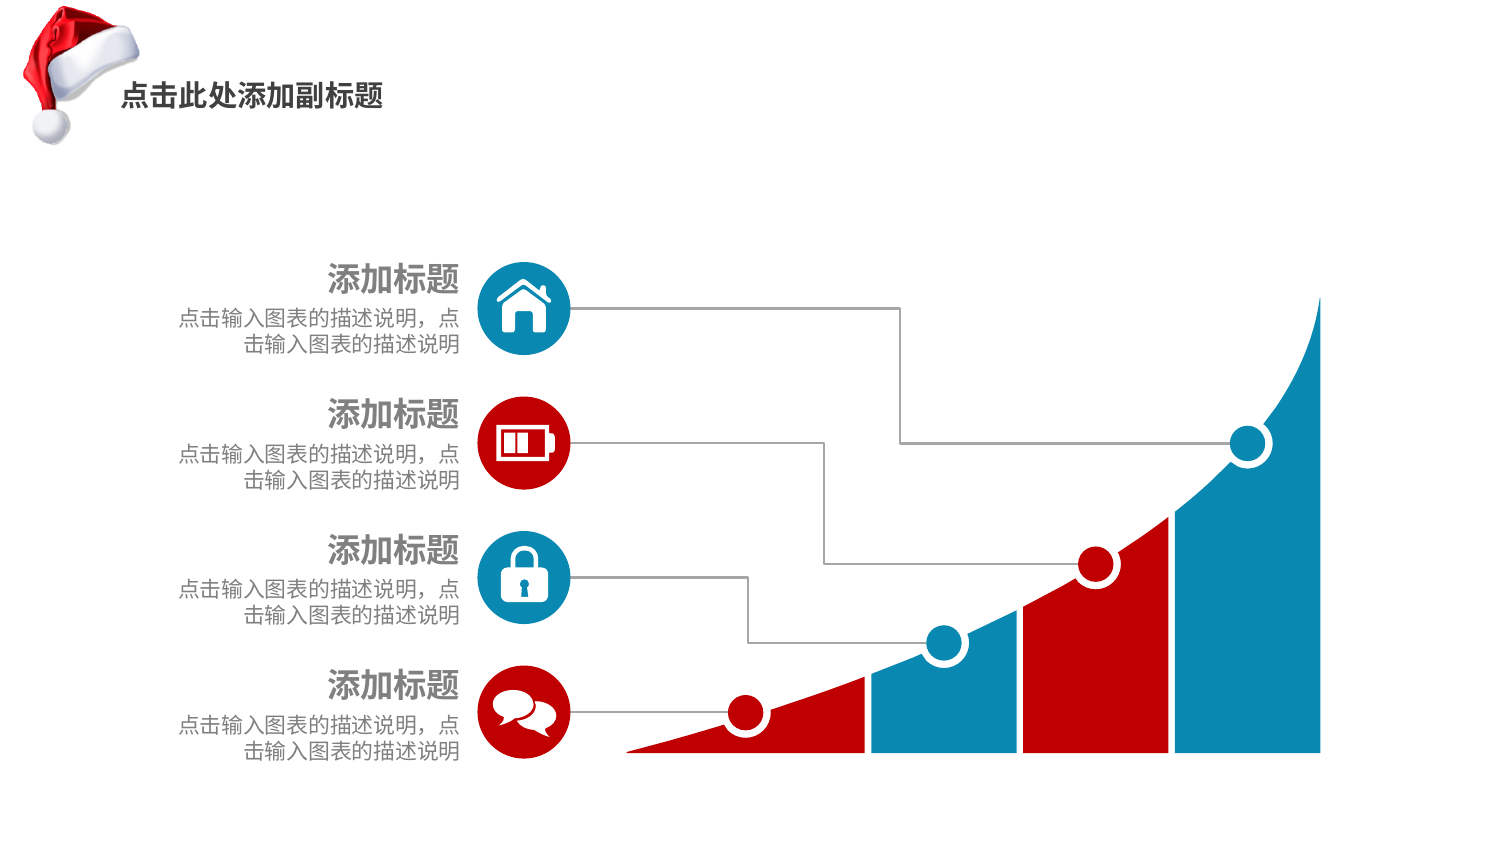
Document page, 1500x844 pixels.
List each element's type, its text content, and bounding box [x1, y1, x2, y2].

text_box 点击输入图表的描述说明，点击输入图表的描述说明 [156, 434, 472, 499]
text_box 添加标题 [315, 252, 472, 299]
text_box [1077, 544, 1116, 584]
text_box 添加标题 [315, 387, 472, 434]
text_box [1172, 296, 1323, 756]
text_box 添加标题 [315, 523, 472, 570]
text_box 点击输入图表的描述说明，点击输入图表的描述说明 [156, 299, 472, 363]
text_box [1229, 423, 1268, 464]
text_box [477, 665, 571, 759]
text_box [477, 396, 571, 490]
text_box [869, 608, 1019, 756]
text_box [726, 692, 766, 733]
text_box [570, 442, 1079, 565]
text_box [477, 530, 571, 625]
text_box [925, 623, 964, 663]
text_box 添加标题 [315, 658, 472, 705]
text_box [1021, 514, 1171, 756]
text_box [477, 261, 571, 356]
text_box [624, 674, 867, 756]
text_box 点击此处添加副标题 [160, 67, 456, 123]
text_box 点击输入图表的描述说明，点击输入图表的描述说明 [156, 705, 472, 770]
text_box 点击输入图表的描述说明，点击输入图表的描述说明 [156, 570, 472, 634]
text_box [570, 308, 1231, 444]
picture [0, 0, 157, 160]
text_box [570, 577, 927, 644]
